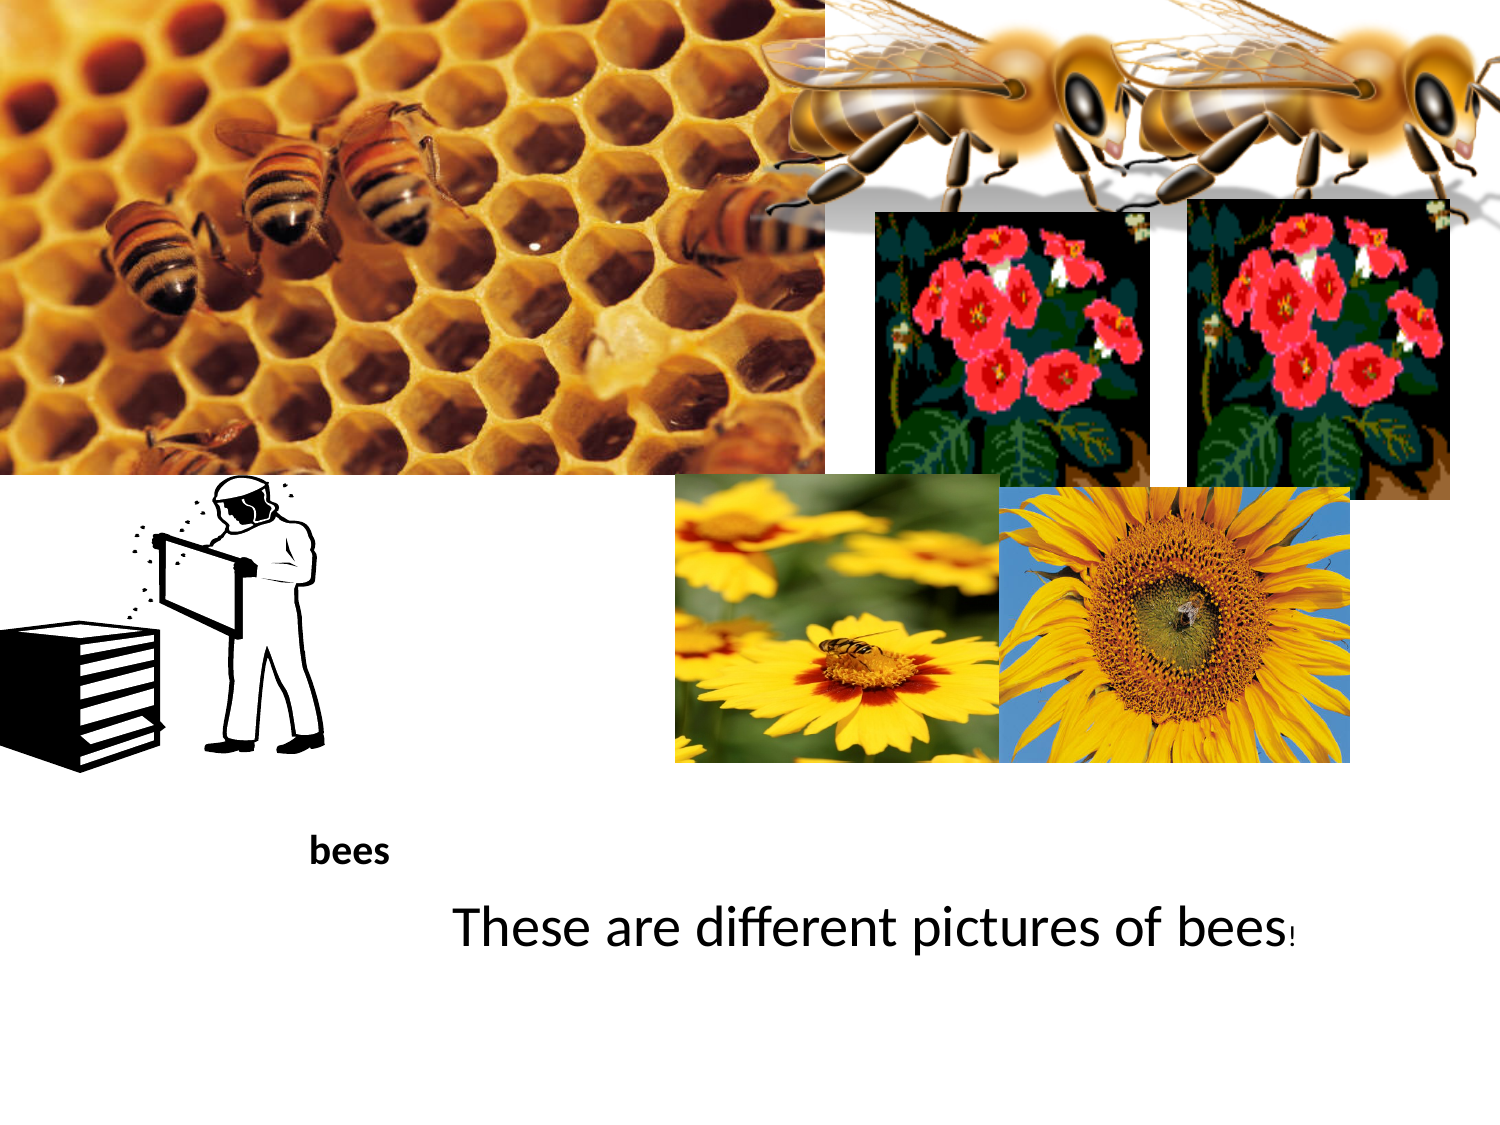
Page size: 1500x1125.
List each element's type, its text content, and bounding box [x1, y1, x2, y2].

title bees [294, 787, 1388, 881]
list These are different pictures of bees! [437, 880, 1338, 1125]
picture [0, 0, 1500, 774]
